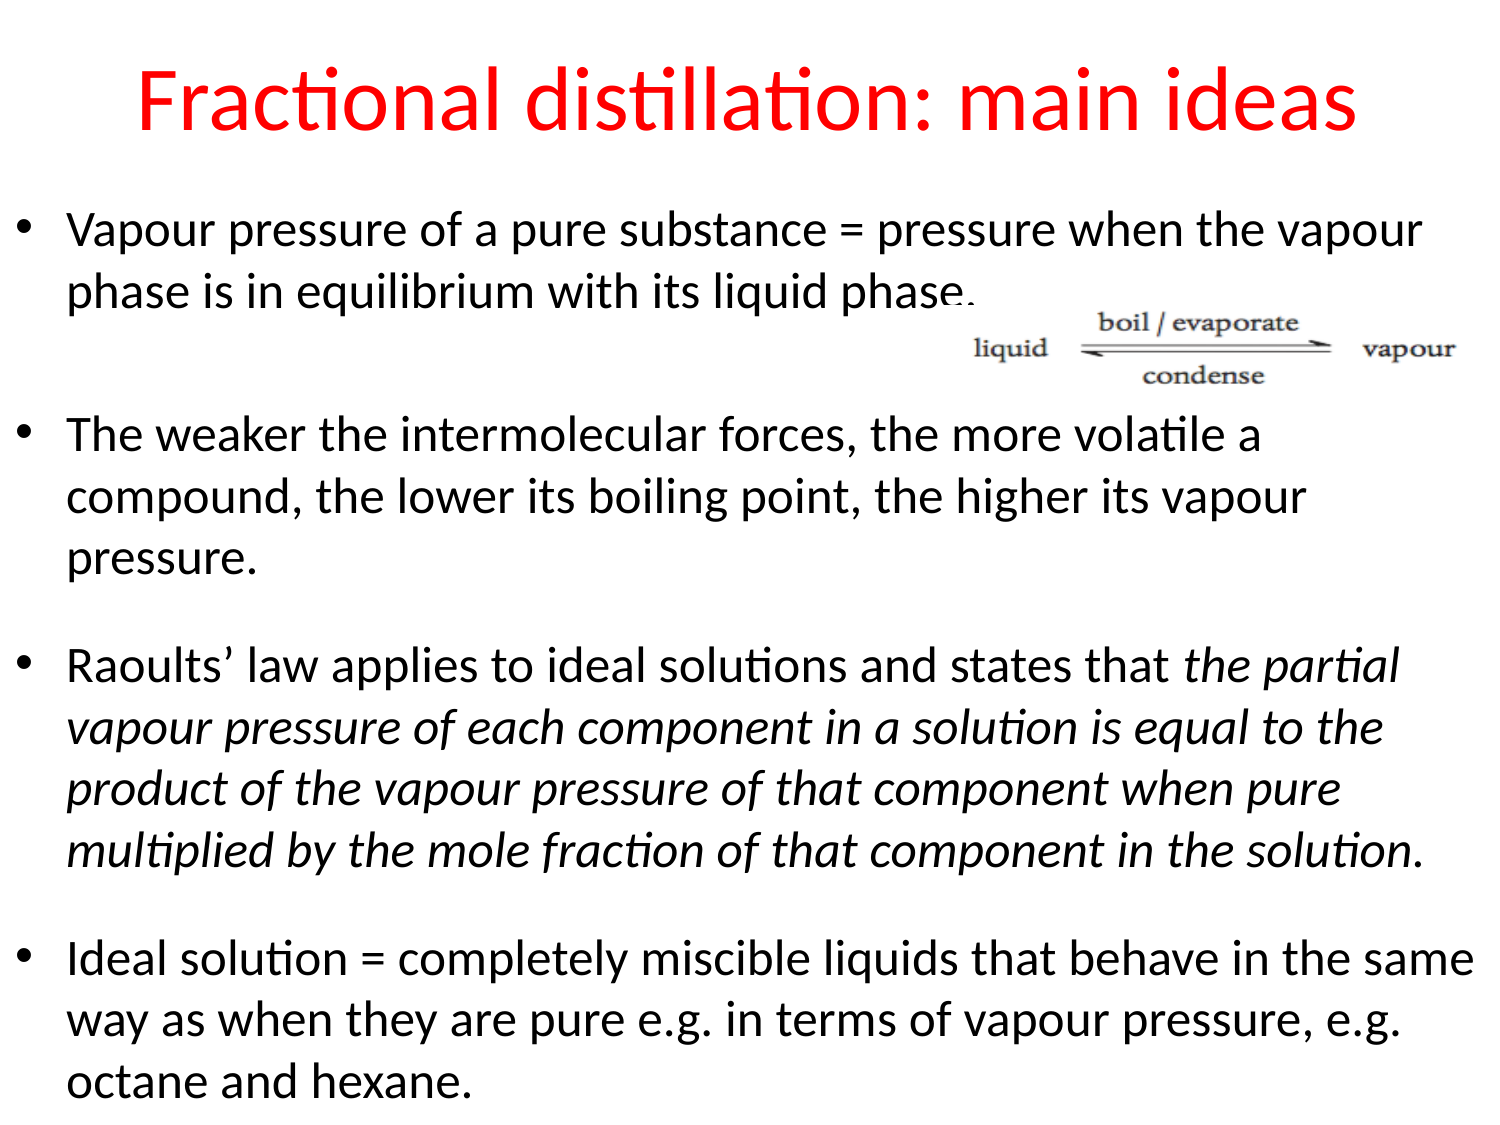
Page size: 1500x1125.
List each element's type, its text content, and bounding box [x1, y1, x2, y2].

list Vapour pressure of a pure substance = pressure when the vapour phase is in equilibrium with its liquid phase. The weaker the intermolecular forces, the more volatile a compound, the lower its boiling point, the higher its vapour pressure. Raoults’ law applies to ideal solutions and states that the partial vapour pressure of each component in a solution is equal to the product of the vapour pressure of that component when pure multiplied by the mole fraction of that component in the solution. Ideal solution = completely miscible liquids that behave in the same way as when they are pure e.g. in terms of vapour pressure, e.g. octane and hexane. [0, 187, 1500, 1125]
title Fractional distillation: main ideas [83, 0, 1434, 187]
picture [939, 305, 1500, 392]
